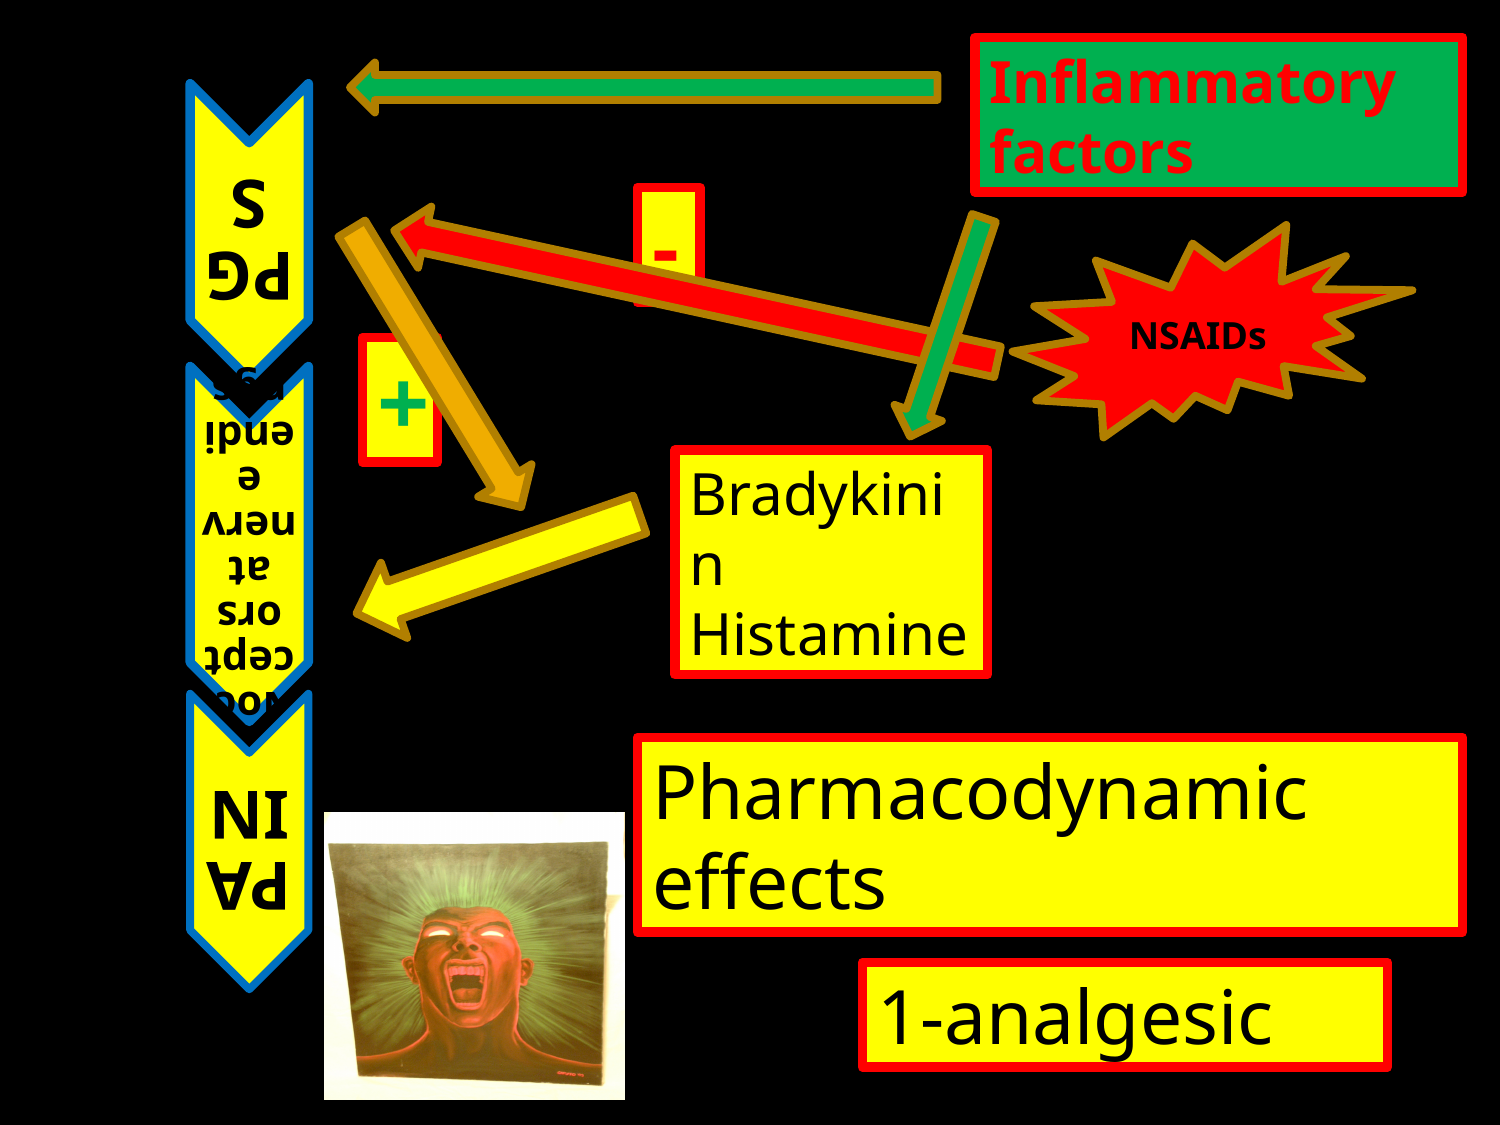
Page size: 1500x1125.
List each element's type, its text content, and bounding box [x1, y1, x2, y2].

picture [324, 812, 625, 1100]
text_box NSAIDs [1008, 221, 1417, 442]
text_box Inflammatory factors [975, 37, 1463, 193]
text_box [112, 49, 1000, 1042]
text_box Pharmacodynamic effects [1005, 737, 1463, 933]
text_box 1-analgesic [862, 962, 1388, 1068]
